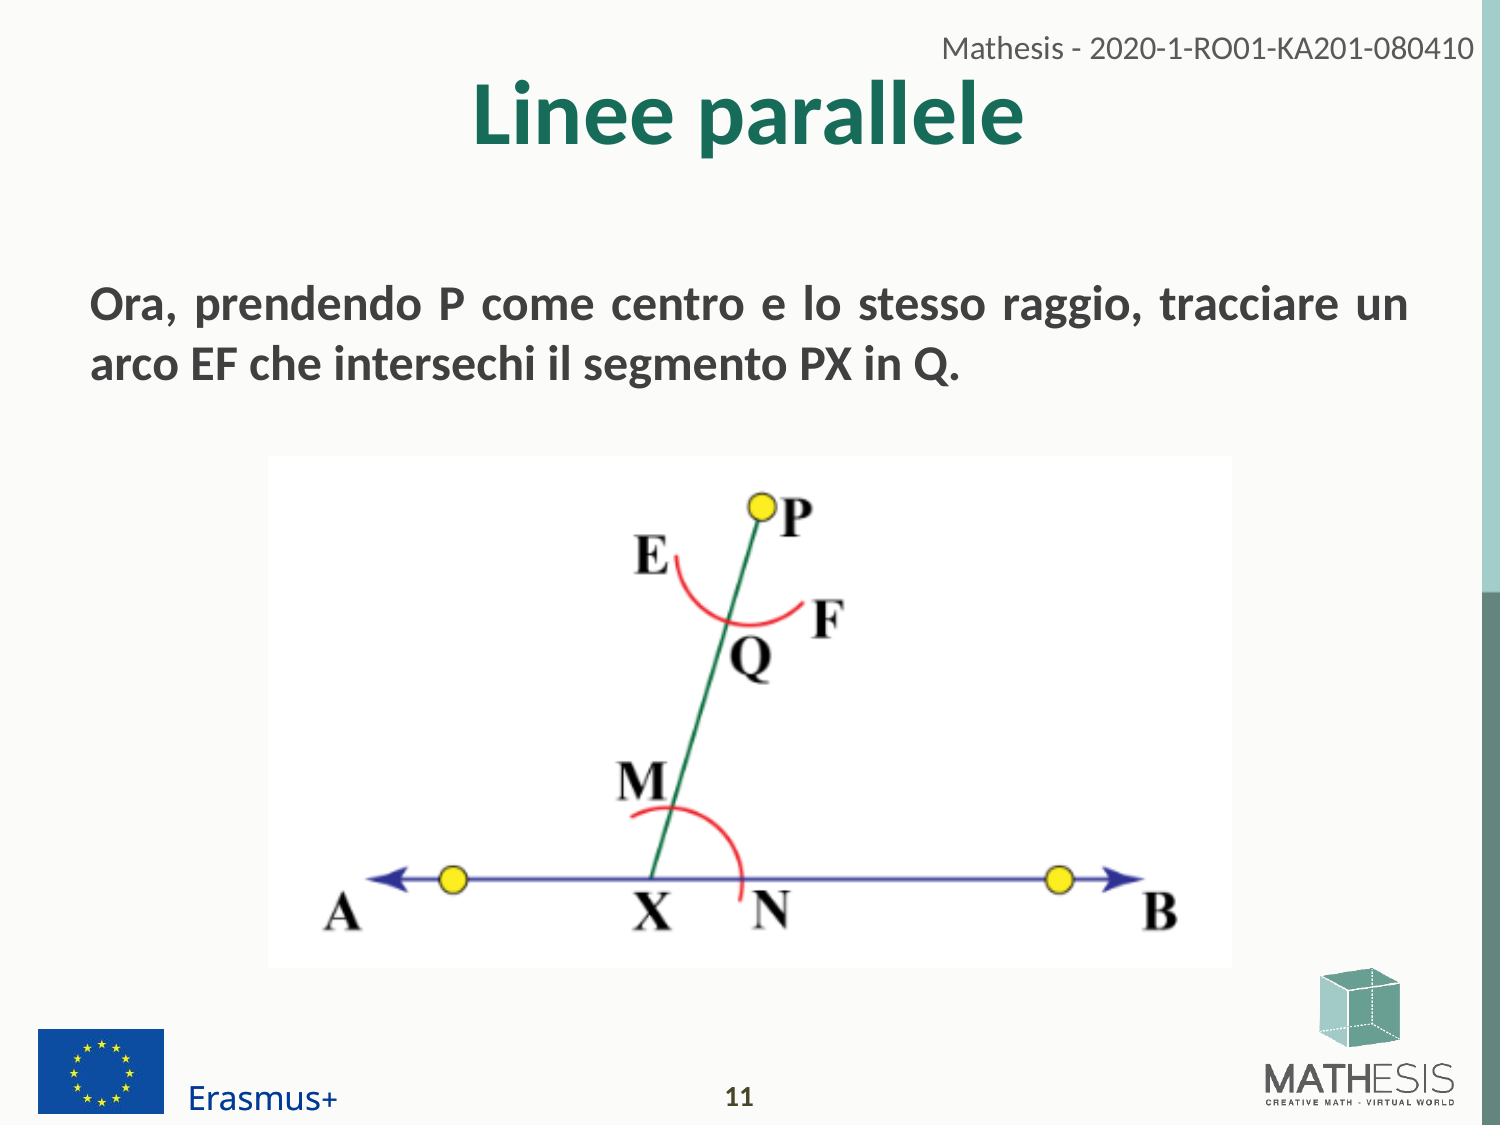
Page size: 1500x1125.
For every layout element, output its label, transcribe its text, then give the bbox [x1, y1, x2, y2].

picture [38, 1029, 164, 1114]
title Linee parallele [75, 45, 1425, 233]
list Ora, prendendo P come centro e lo stesso raggio, tracciare un arco EF che intersechi il segmento PX in Q. [75, 262, 1425, 398]
picture [268, 455, 1232, 969]
